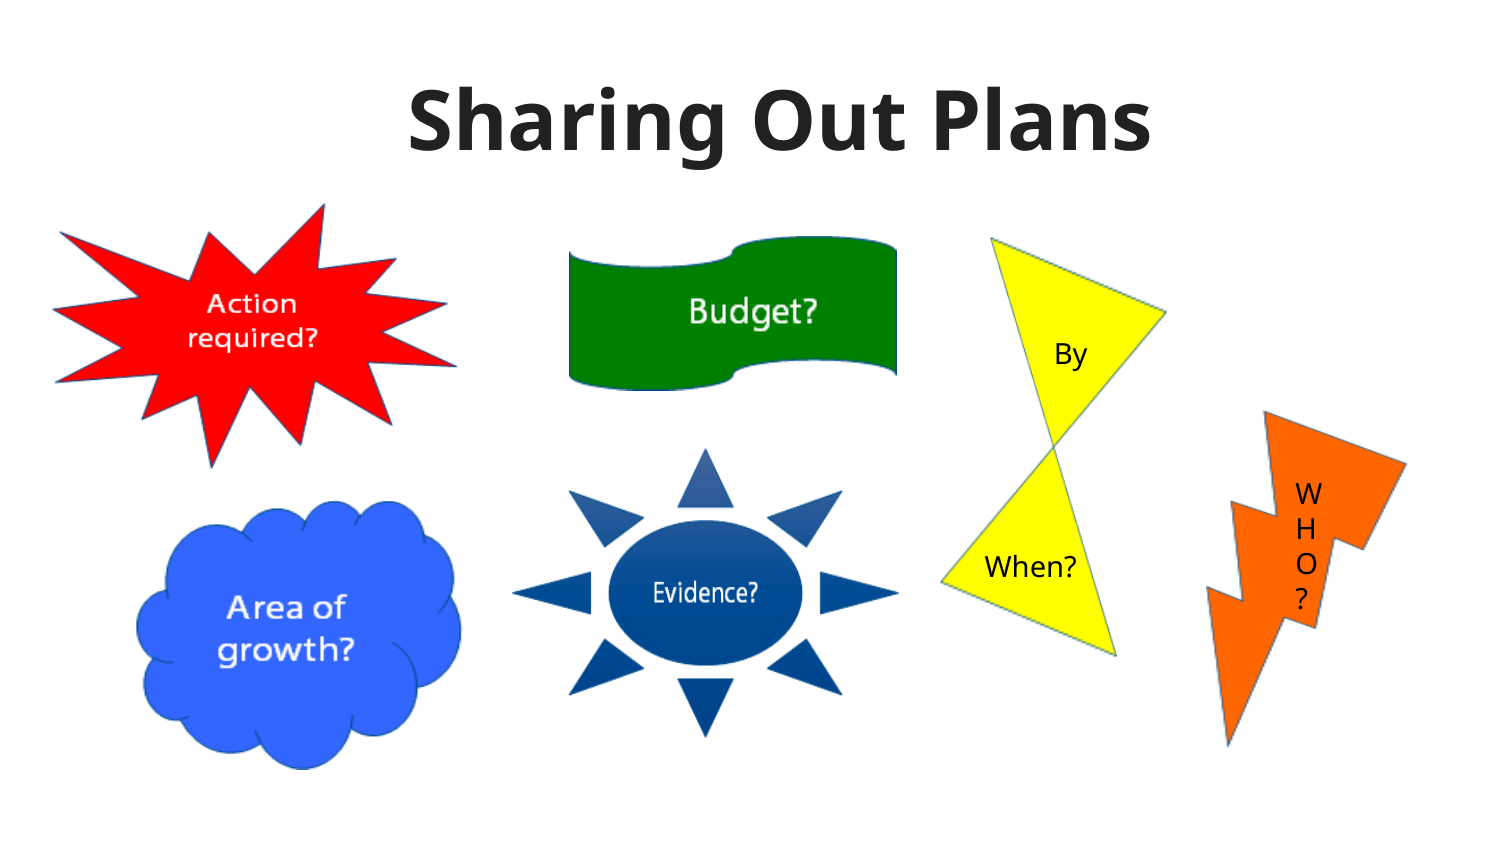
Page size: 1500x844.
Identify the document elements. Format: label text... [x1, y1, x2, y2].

picture [135, 500, 463, 770]
picture [50, 201, 460, 471]
picture [939, 236, 1169, 659]
picture [1206, 409, 1409, 750]
title Sharing Out Plans [51, 48, 1449, 180]
picture [569, 236, 897, 392]
picture [510, 447, 901, 739]
